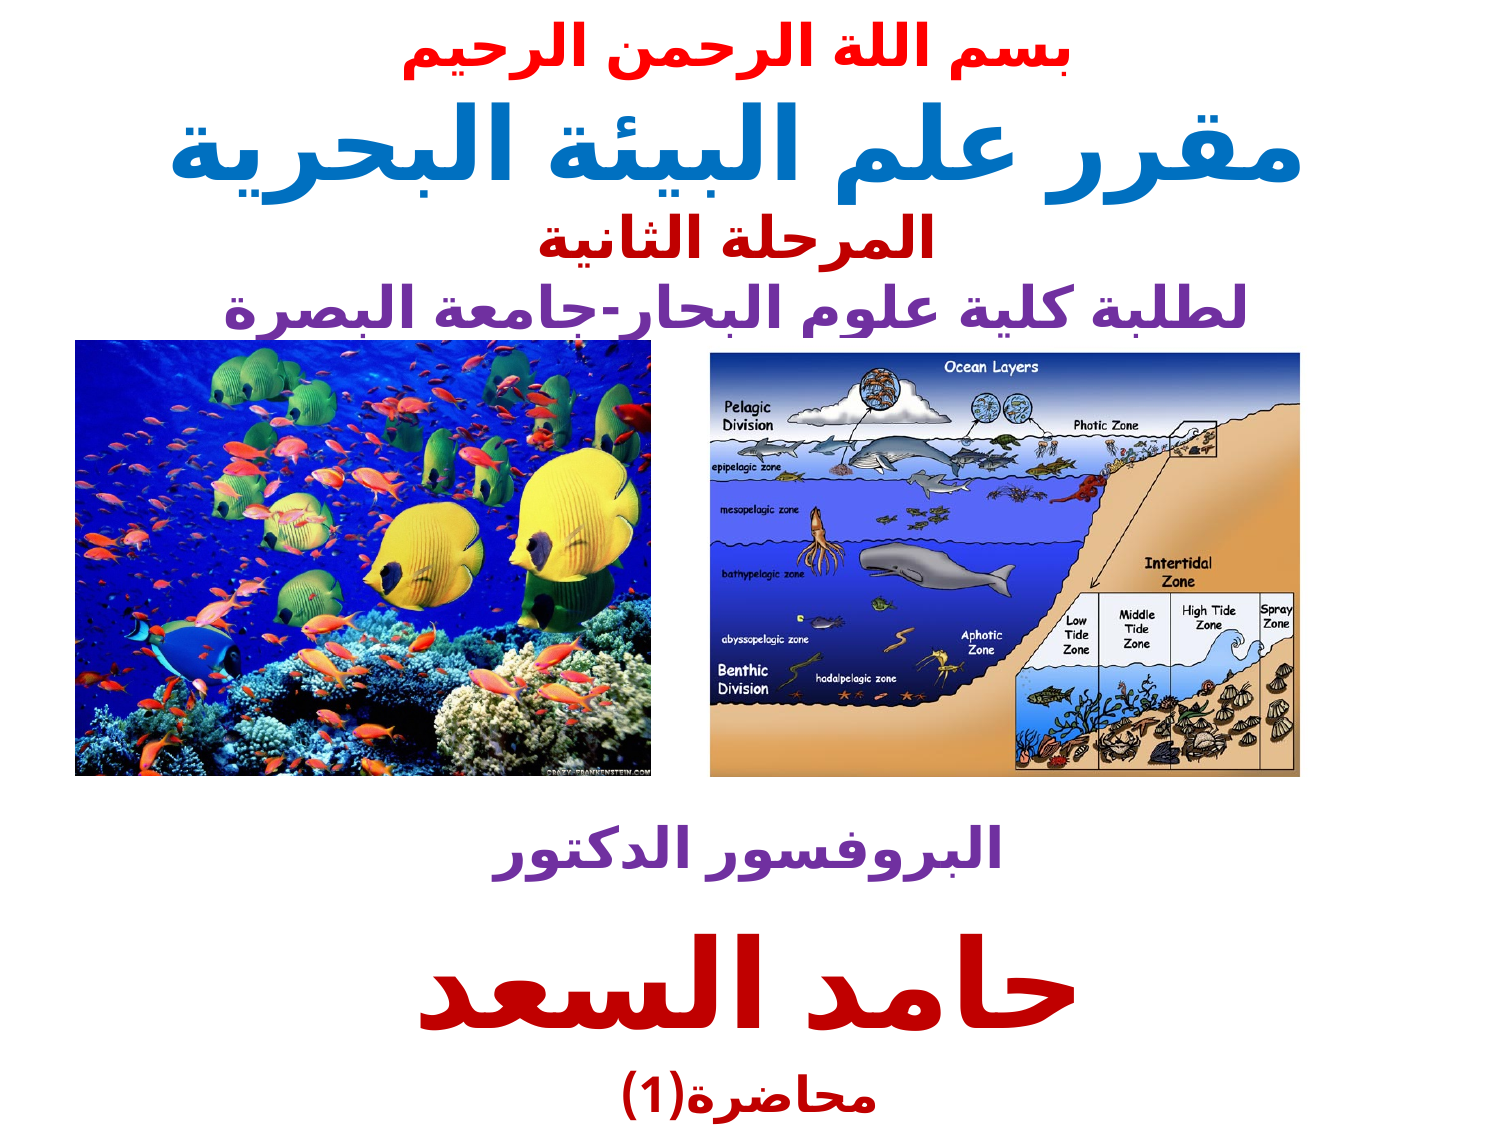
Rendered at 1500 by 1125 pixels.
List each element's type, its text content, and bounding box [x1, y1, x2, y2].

picture [74, 340, 651, 776]
title بسم اللة الرحمن الرحيم مقرر علم البيئة البحرية المرحلة الثانية لطلبة كلية علوم البحار-جامعة البصرة [99, 0, 1375, 354]
picture [699, 338, 1308, 777]
subtitle البروفسور الدكتور حامد السعد محاضرة(1) [225, 803, 1275, 1125]
